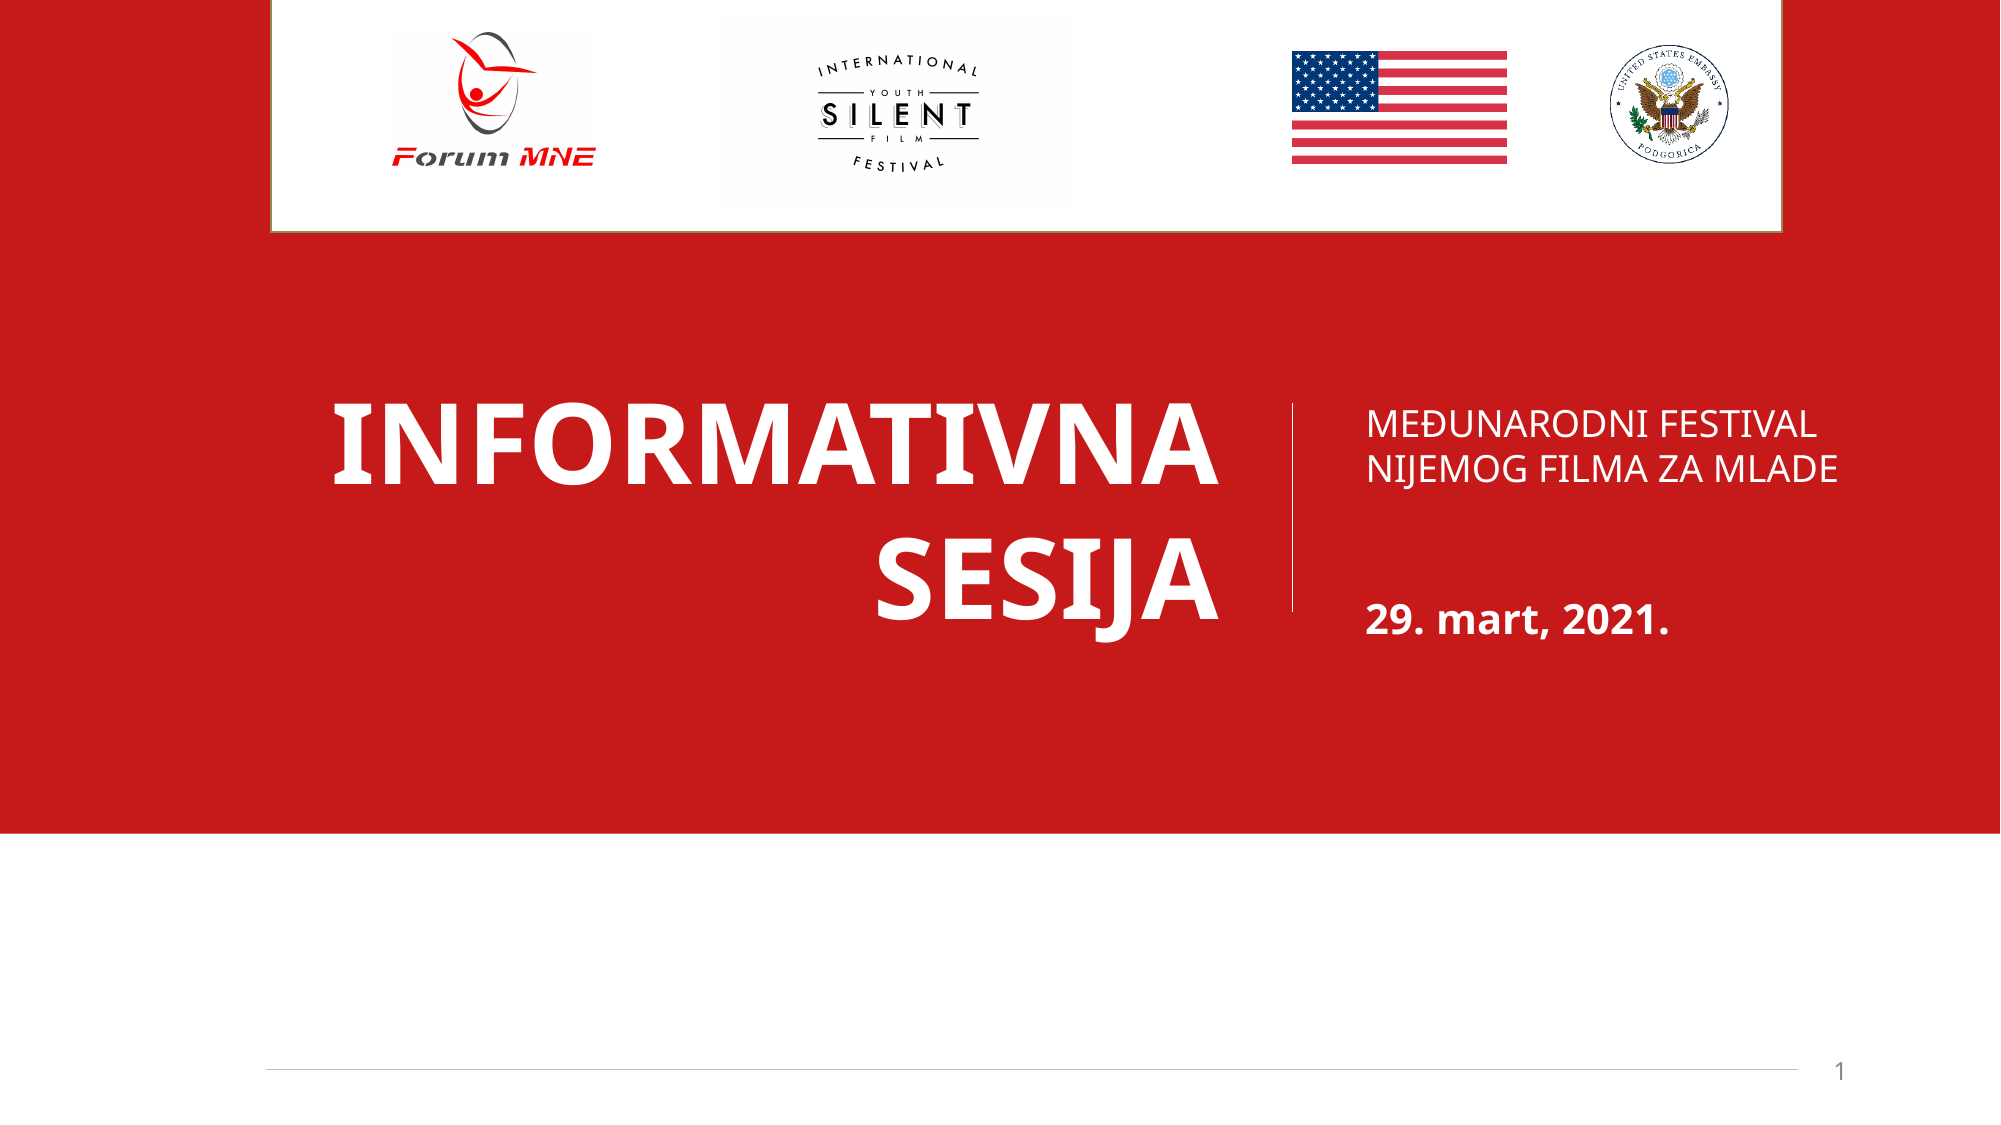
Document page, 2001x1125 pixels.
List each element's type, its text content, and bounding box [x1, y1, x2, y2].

text_box [0, 0, 2000, 835]
picture [1609, 44, 1729, 164]
picture [1292, 51, 1507, 164]
picture [392, 32, 596, 166]
picture [722, 15, 1072, 212]
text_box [146, 370, 1854, 644]
text_box [270, 0, 1783, 233]
slide_number 1 [1412, 1042, 1863, 1103]
